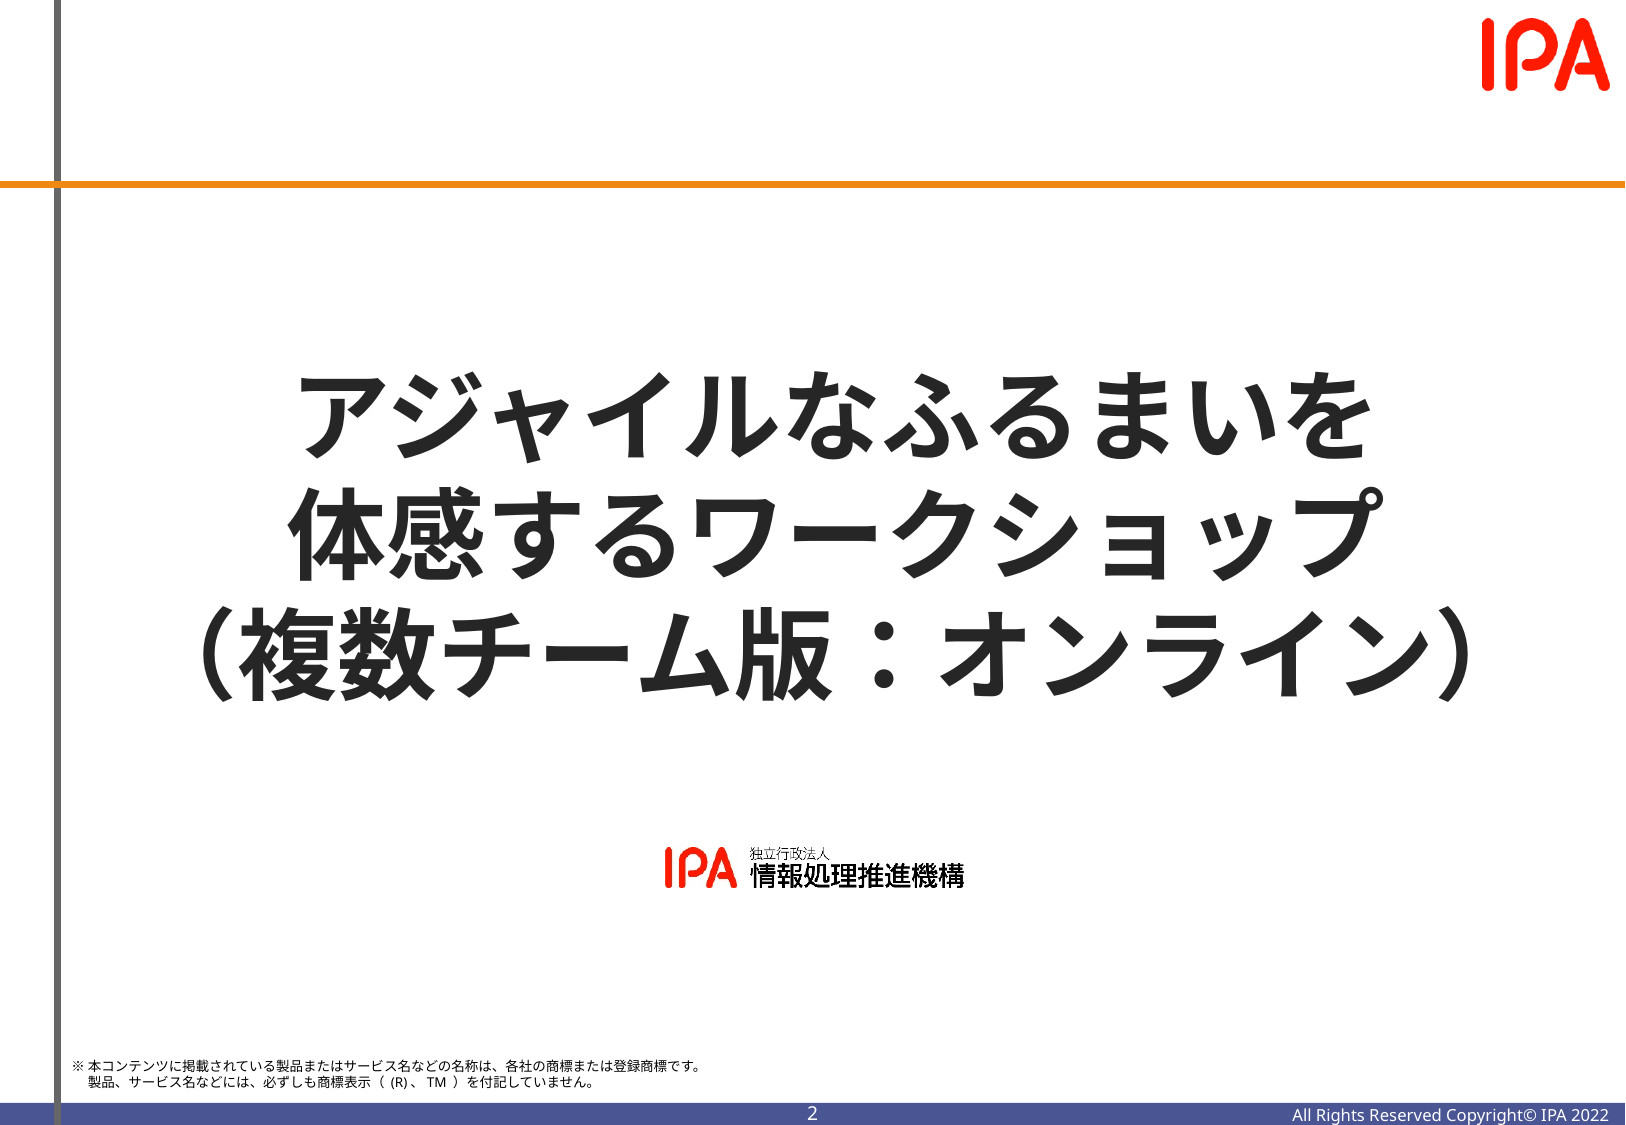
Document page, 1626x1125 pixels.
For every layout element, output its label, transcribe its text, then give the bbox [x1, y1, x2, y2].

text_box ※本コンテンツに掲載されている製品またはサービス名などの名称は、各社の商標または登録商標です。 製品、サービス名などには、必ずしも商標表示（ (R)、TM ）を付記していません。 [56, 1050, 1085, 1098]
title アジャイルなふるまいを 体感するワークショップ （複数チーム版：オンライン） [56, 385, 1616, 681]
text_box All Rights Reserved Copyright© IPA 2022 [1225, 1097, 1625, 1125]
picture [1482, 18, 1610, 91]
text_box 1 [756, 1098, 869, 1125]
picture [664, 847, 964, 888]
